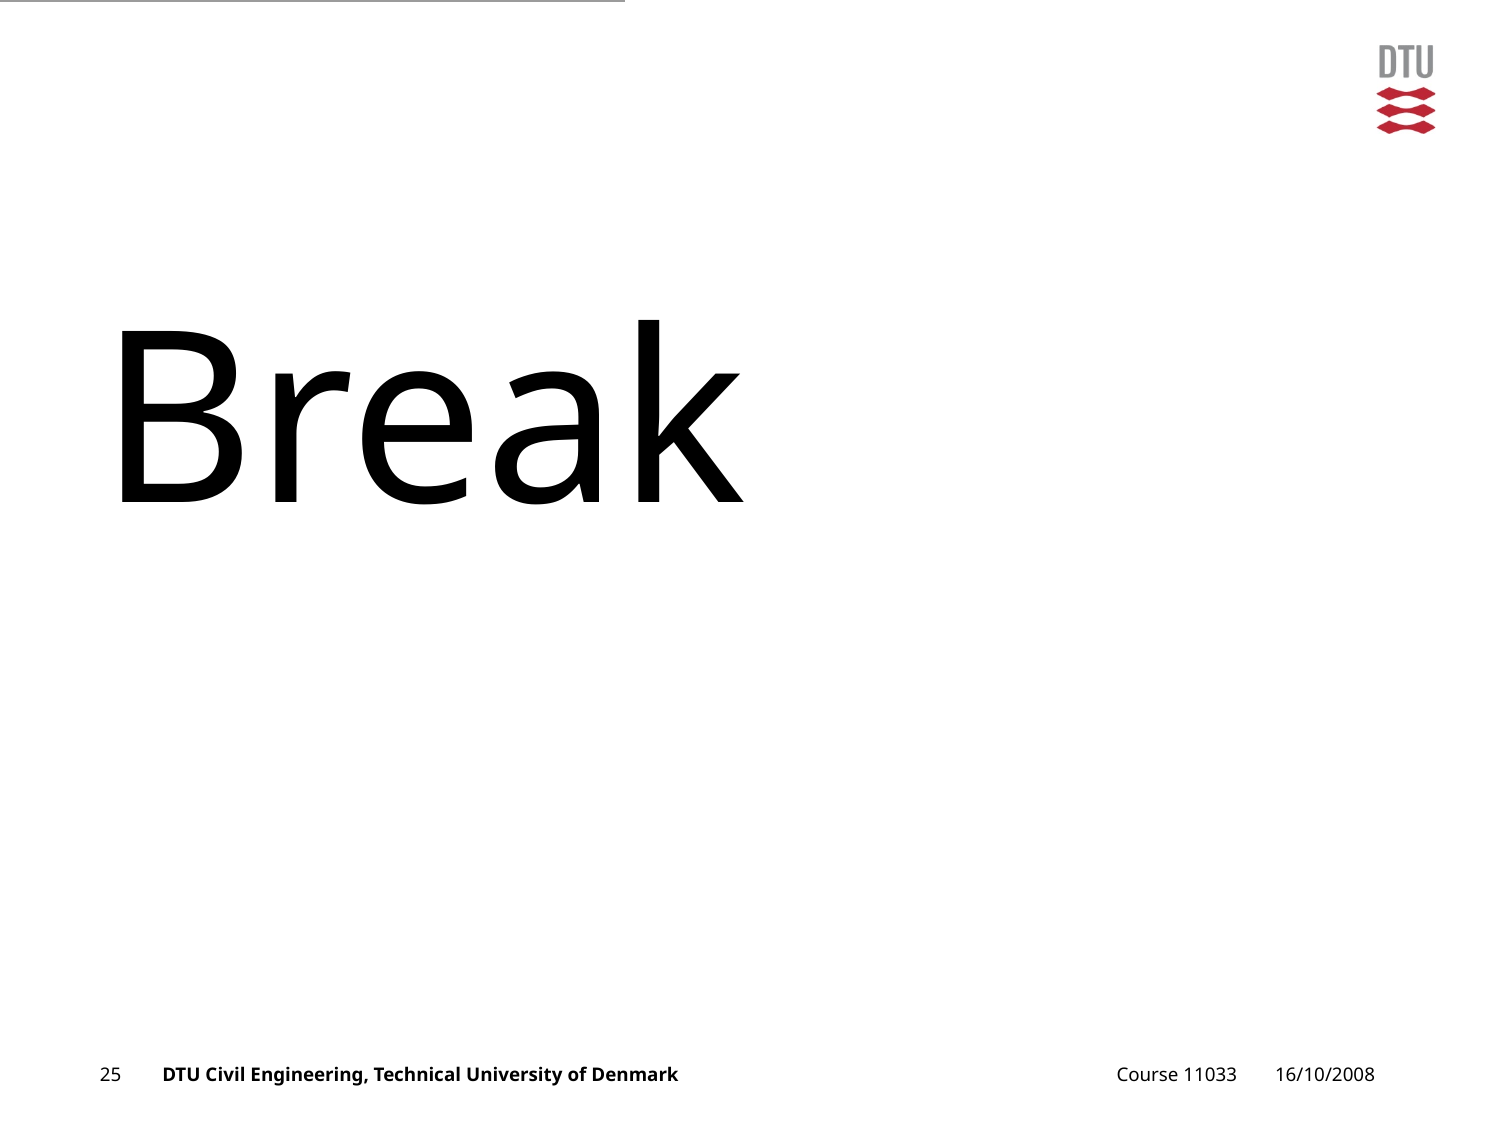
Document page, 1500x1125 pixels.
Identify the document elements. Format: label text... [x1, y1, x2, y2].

picture [1356, 45, 1436, 134]
list Break [99, 262, 1376, 1012]
